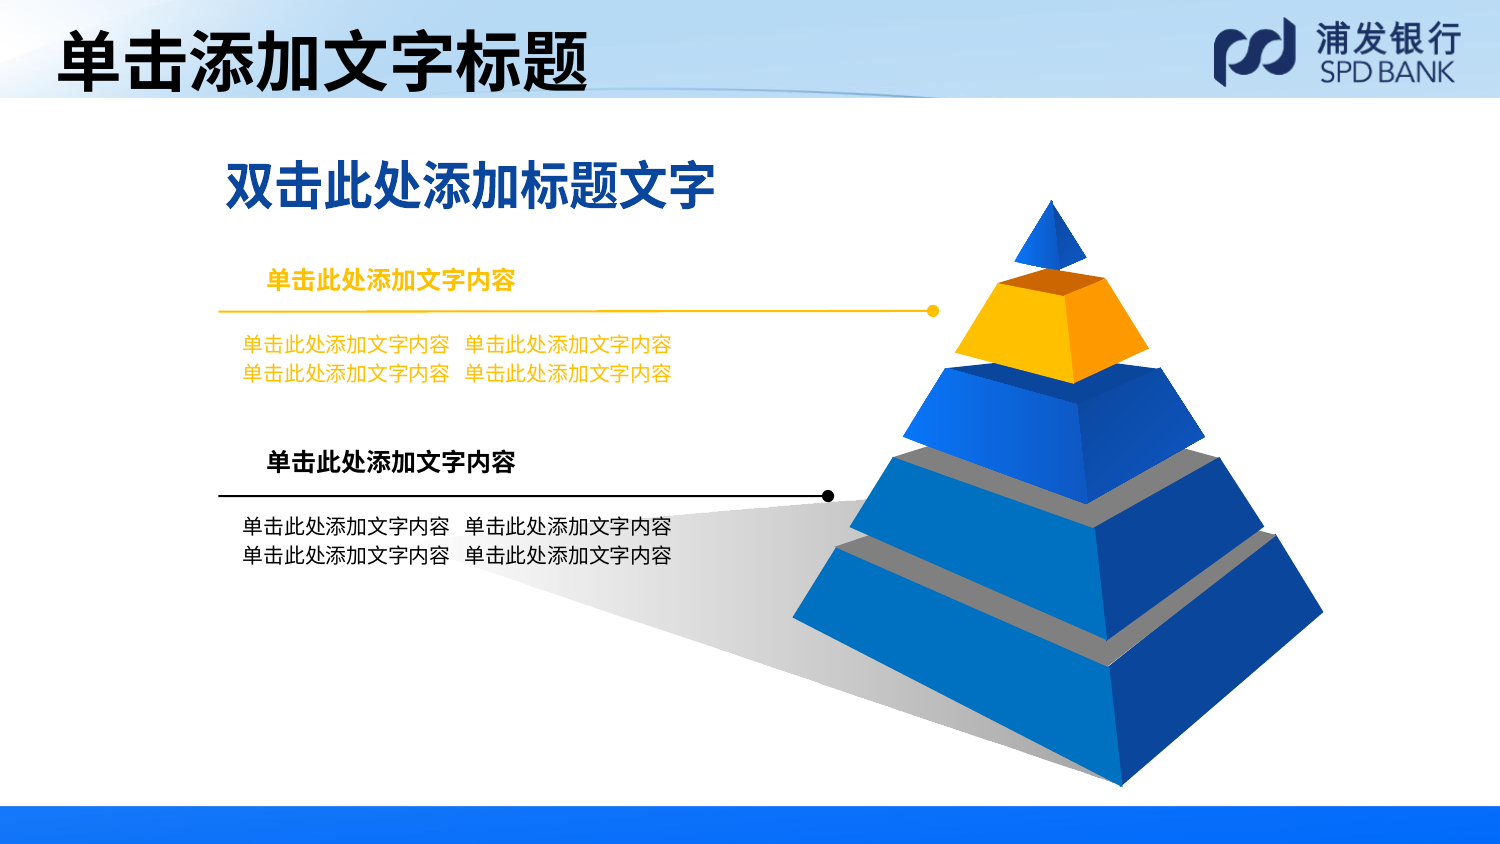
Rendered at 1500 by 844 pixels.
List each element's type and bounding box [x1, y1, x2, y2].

text_box [218, 439, 829, 583]
text_box [954, 268, 1149, 384]
text_box [218, 257, 933, 395]
picture [0, 807, 1500, 844]
text_box [521, 583, 792, 674]
text_box [792, 474, 1324, 788]
text_box [1014, 200, 1087, 268]
text_box [902, 355, 1205, 505]
text_box [849, 409, 1265, 642]
picture [0, 0, 1500, 97]
